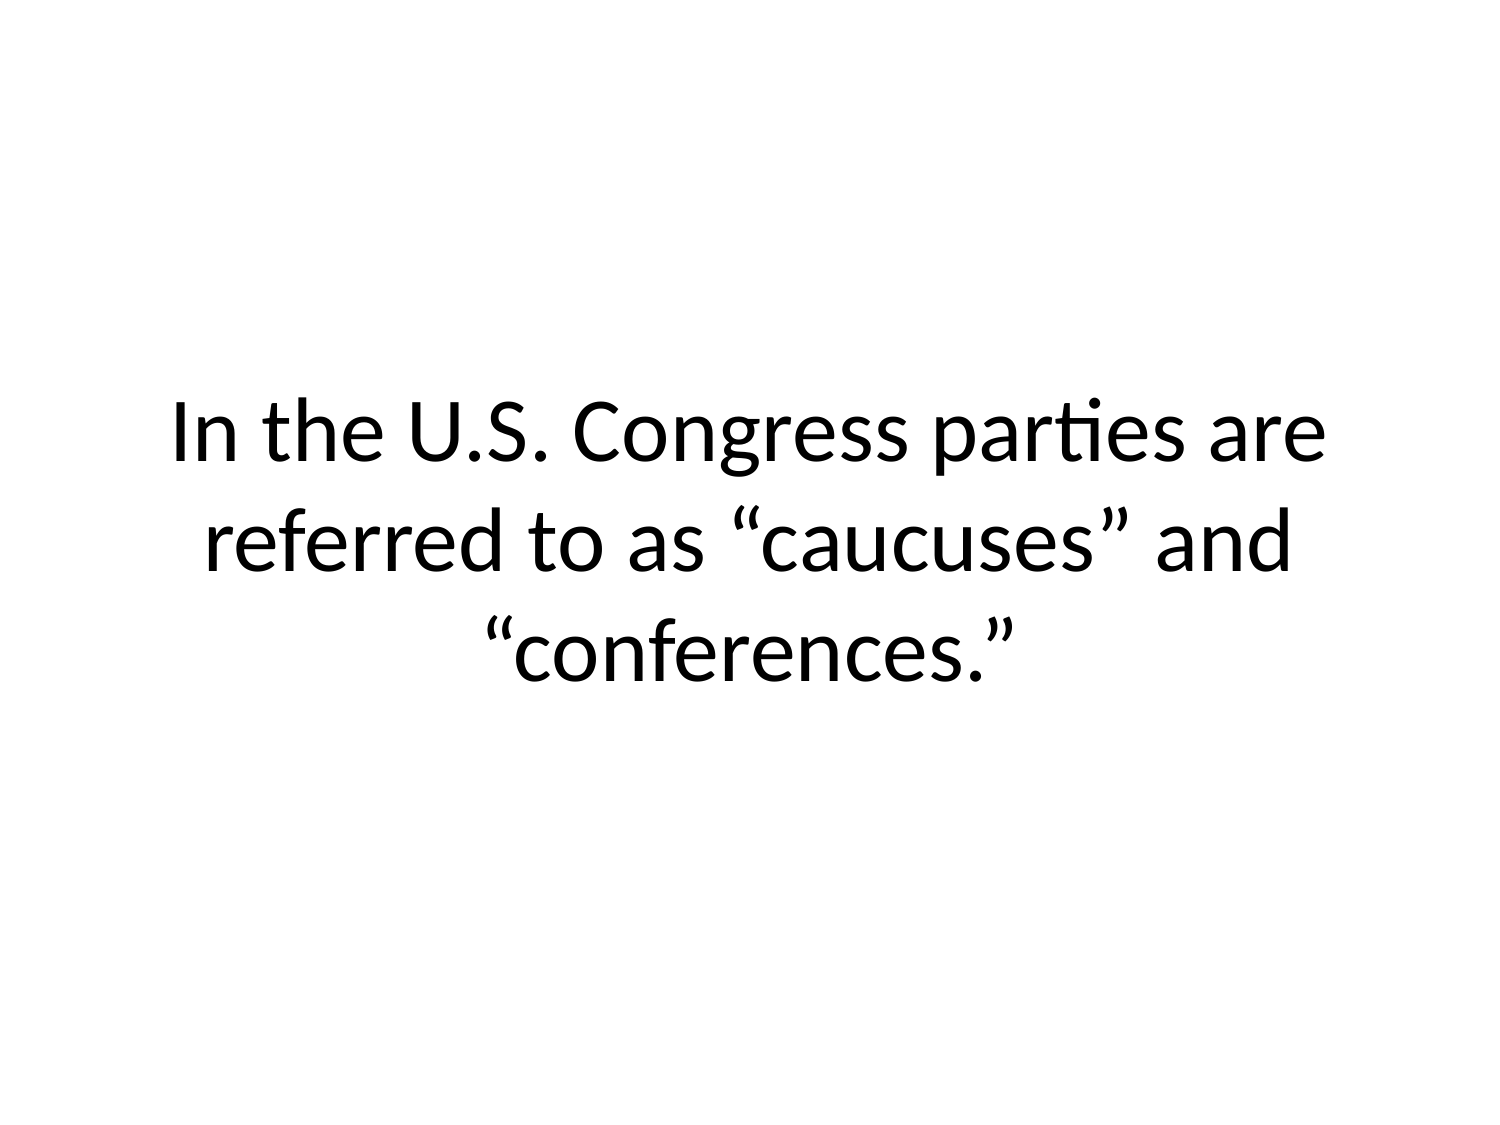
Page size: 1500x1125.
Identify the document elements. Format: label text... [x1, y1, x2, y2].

title In the U.S. Congress parties are referred to as “caucuses” and “conferences.” [74, 44, 1426, 1026]
